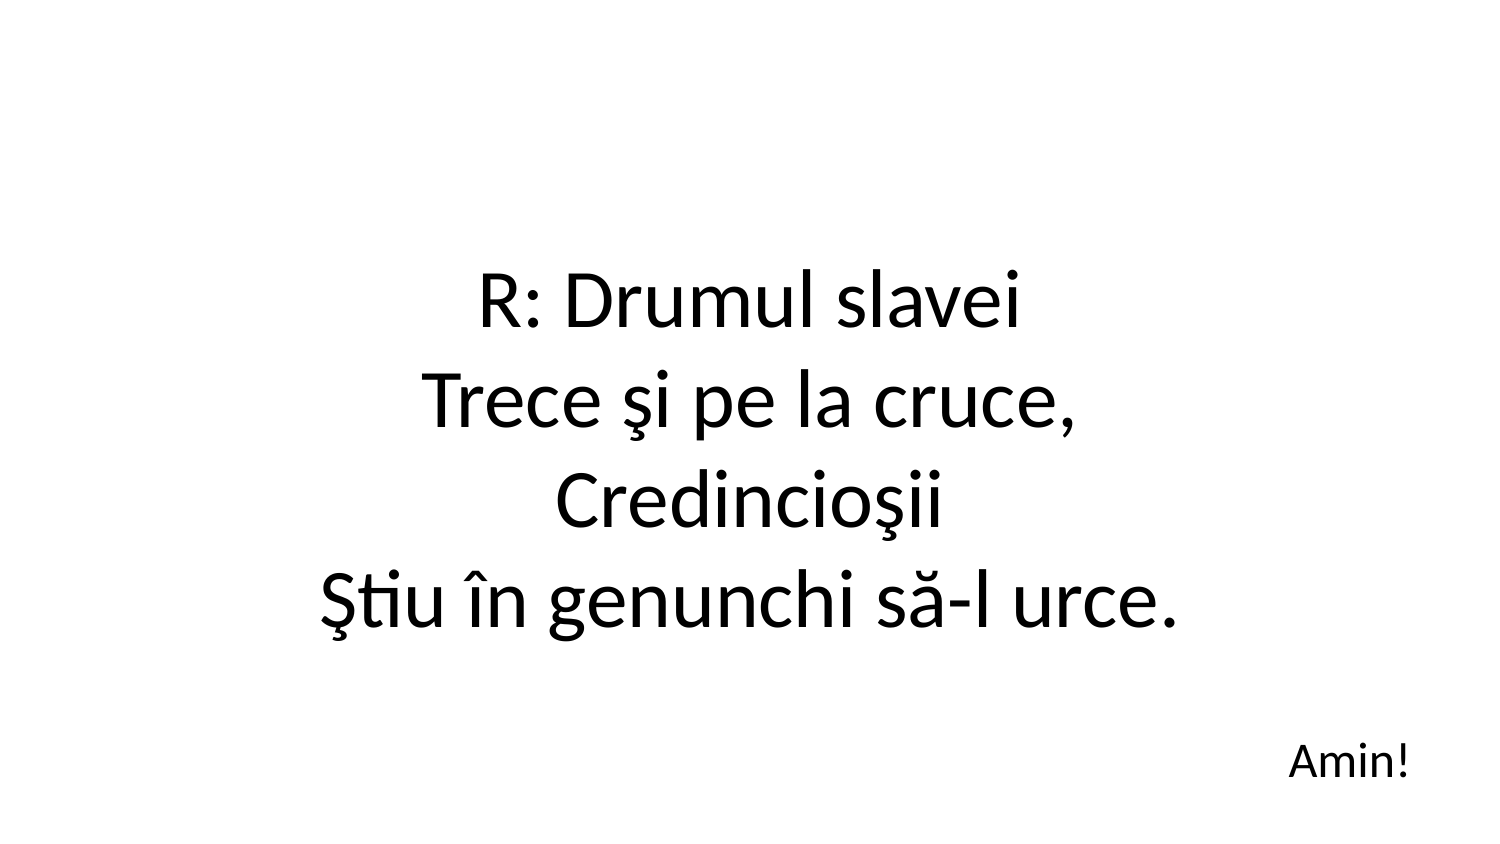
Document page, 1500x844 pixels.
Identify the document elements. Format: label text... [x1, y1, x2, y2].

text_box R: Drumul slavei Trece şi pe la cruce, Credincioşii Ştiu în genunchi să-l urce. [304, 192, 1196, 652]
text_box Amin! [1273, 674, 1427, 795]
